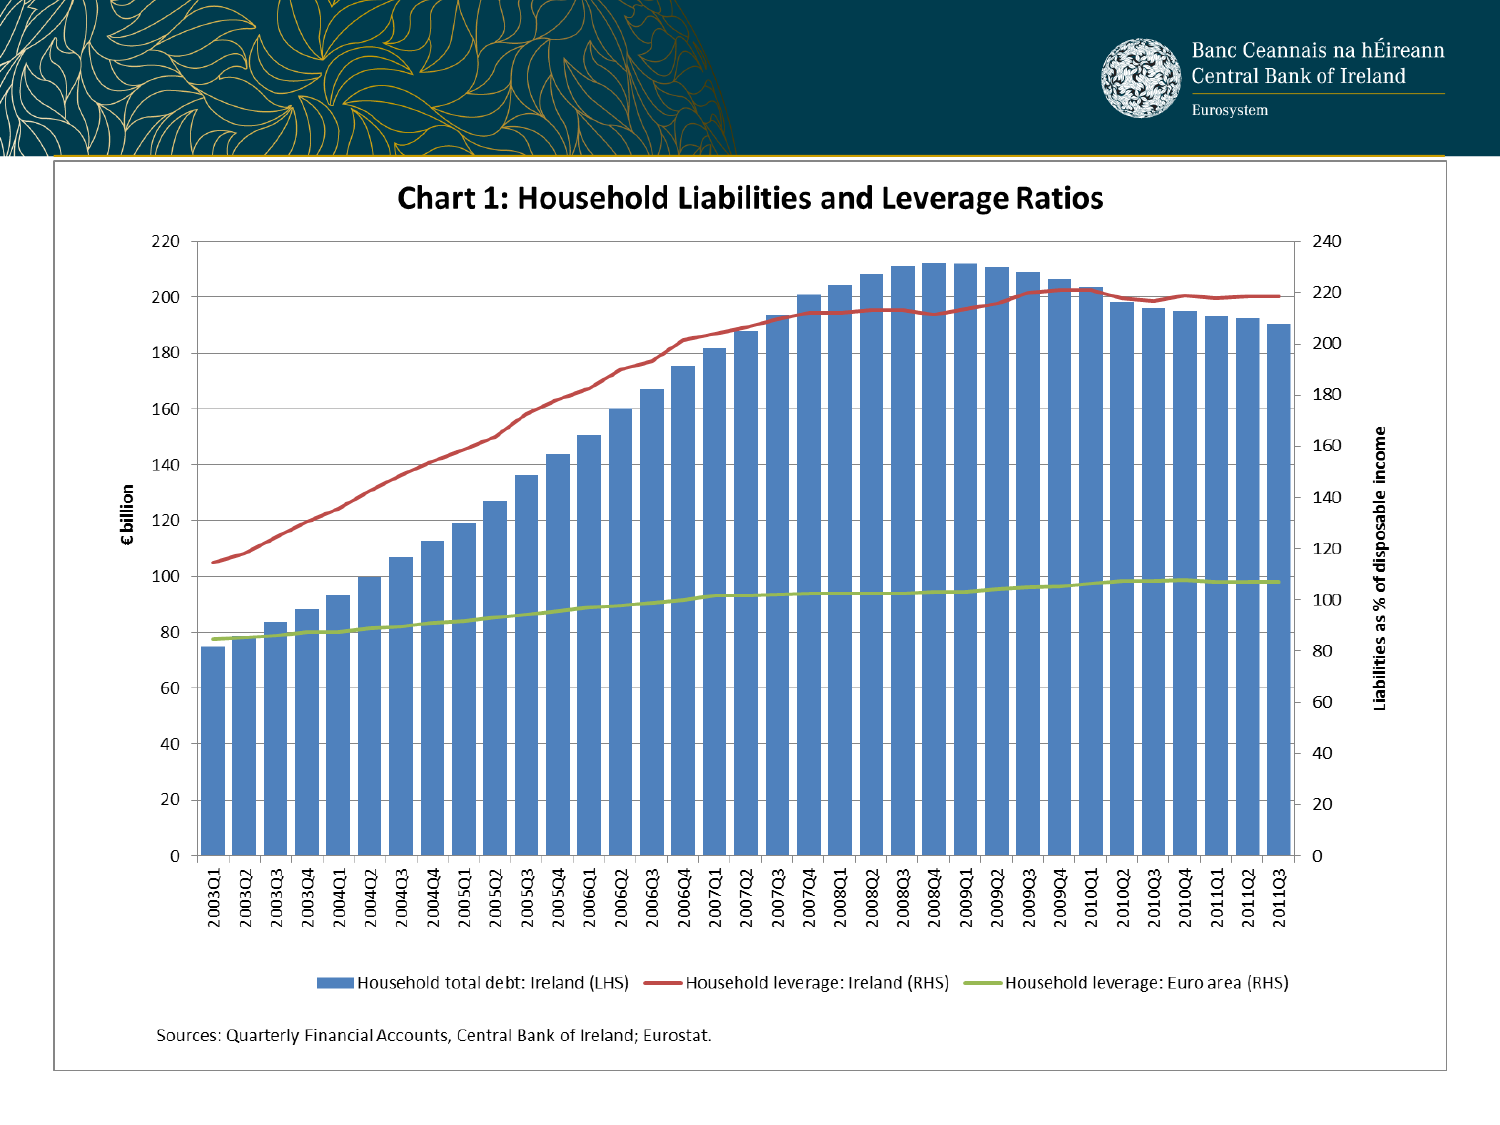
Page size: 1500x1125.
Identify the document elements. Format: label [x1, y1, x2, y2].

picture [717, 103, 723, 120]
picture [123, 116, 129, 131]
picture [158, 36, 165, 44]
picture [318, 55, 327, 60]
picture [284, 106, 294, 116]
picture [1102, 39, 1181, 117]
picture [0, 142, 1500, 1125]
picture [625, 63, 633, 83]
picture [691, 102, 697, 113]
picture [577, 120, 581, 143]
picture [1412, 49, 1419, 57]
picture [473, 40, 477, 50]
picture [177, 70, 183, 77]
picture [97, 103, 104, 112]
picture [17, 48, 27, 60]
picture [502, 125, 515, 129]
picture [84, 41, 91, 47]
picture [509, 82, 513, 93]
picture [164, 113, 172, 118]
